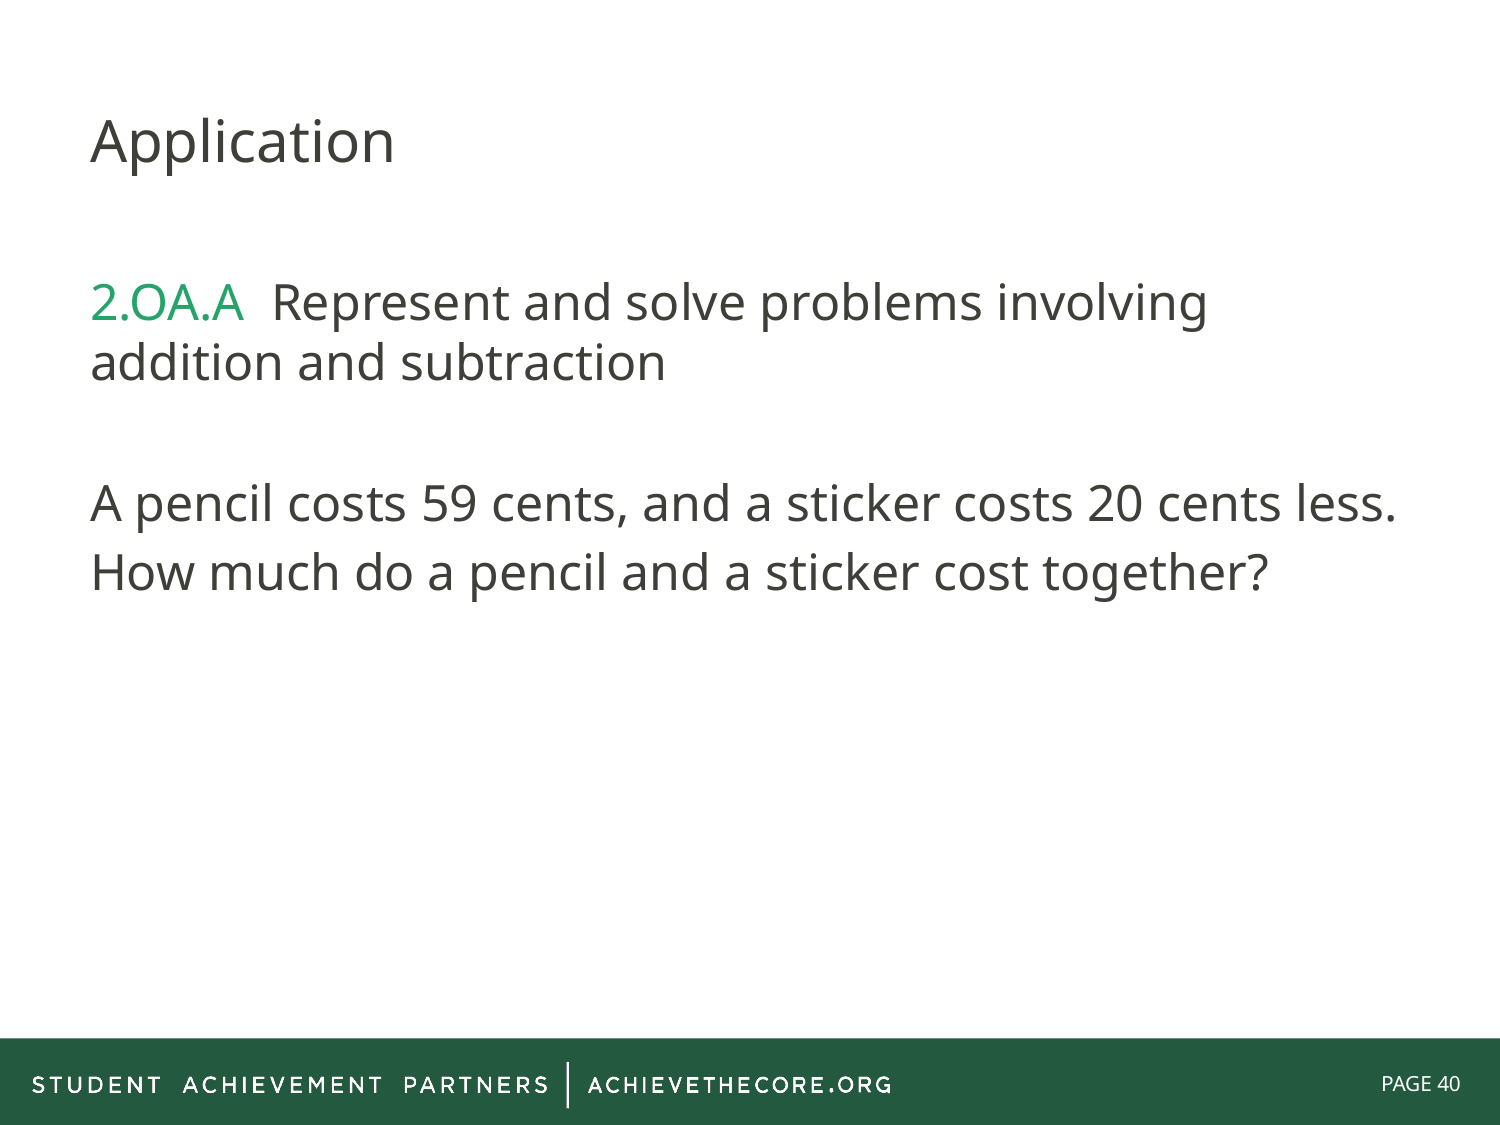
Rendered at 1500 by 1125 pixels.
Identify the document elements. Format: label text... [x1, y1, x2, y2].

list 2.OA.A Represent and solve problems involving addition and subtraction A pencil costs 59 cents, and a sticker costs 20 cents less. How much do a pencil and a sticker cost together? [75, 262, 1425, 1005]
picture [12, 1055, 911, 1112]
title Application [75, 45, 1425, 233]
